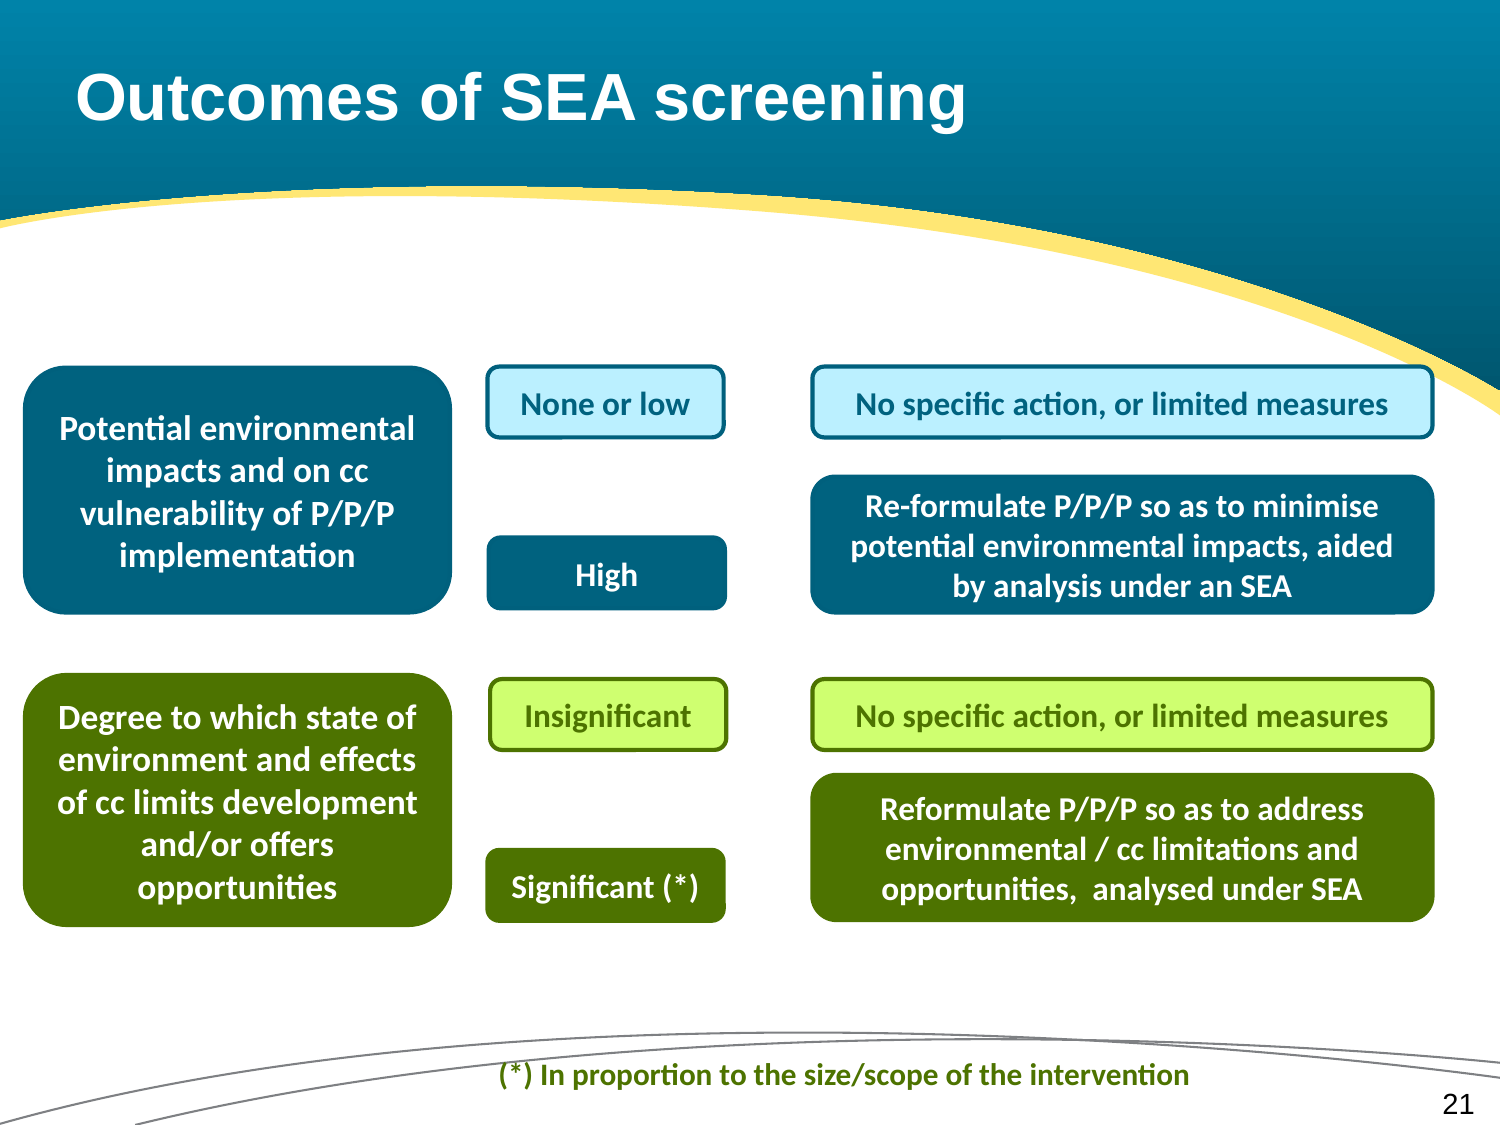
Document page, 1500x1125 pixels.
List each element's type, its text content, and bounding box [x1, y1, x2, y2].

text_box High [486, 535, 728, 611]
title Outcomes of SEA screening [74, 0, 1476, 188]
text_box No specific action, or limited measures [810, 364, 1435, 440]
text_box None or low [485, 364, 726, 440]
text_box Reformulate P/P/P so as to address environmental / cc limitations and opportunities, analysed under SEA [810, 772, 1435, 923]
slide_number 21 [1124, 1084, 1476, 1113]
text_box No specific action, or limited measures [810, 676, 1435, 753]
text_box (*) In proportion to the size/scope of the intervention [483, 1046, 1275, 1100]
text_box Degree to which state of environment and effects of cc limits development and/or offers opportunities [22, 672, 453, 928]
text_box Insignificant [488, 676, 729, 753]
text_box Significant (*) [485, 847, 726, 923]
text_box Re-formulate P/P/P so as to minimise potential environmental impacts, aided by analysis under an SEA [810, 474, 1435, 615]
text_box Potential environmental impacts and on cc vulnerability of P/P/P implementation [22, 365, 453, 615]
